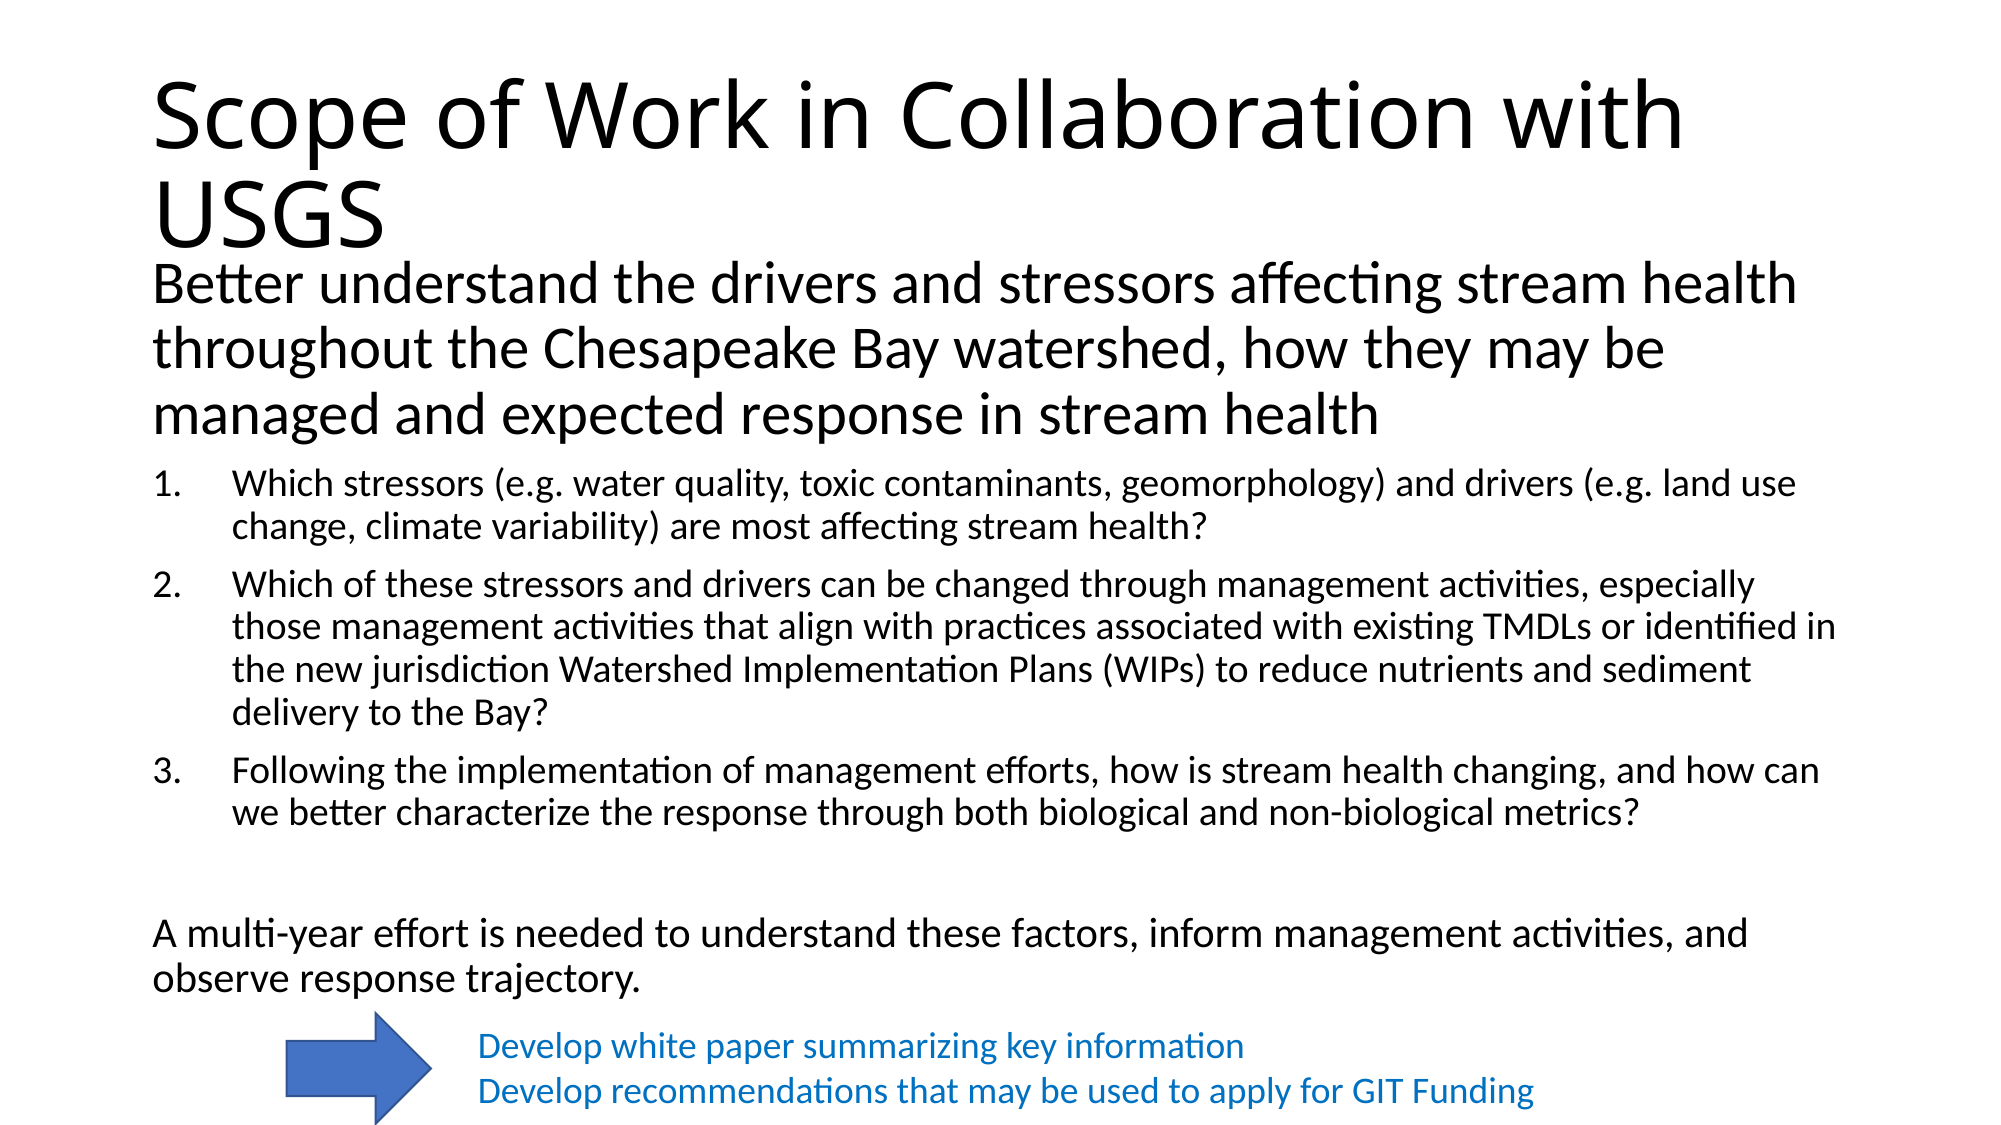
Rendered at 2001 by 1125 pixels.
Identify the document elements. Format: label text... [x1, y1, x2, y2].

list Better understand the drivers and stressors affecting stream health throughout the Chesapeake Bay watershed, how they may be managed and expected response in stream health Which stressors (e.g. water quality, toxic contaminants, geomorphology) and drivers (e.g. land use change, climate variability) are most affecting stream health? Which of these stressors and drivers can be changed through management activities, especially those management activities that align with practices associated with existing TMDLs or identified in the new jurisdiction Watershed Implementation Plans (WIPs) to reduce nutrients and sediment delivery to the Bay? Following the implementation of management efforts, how is stream health changing, and how can we better characterize the response through both biological and non-biological metrics? A multi-year effort is needed to understand these factors, inform management activities, and observe response trajectory. [137, 243, 1863, 1014]
text_box Develop white paper summarizing key information Develop recommendations that may be used to apply for GIT Funding [388, 1013, 1551, 1125]
title Scope of Work in Collaboration with USGS [137, 59, 1863, 243]
text_box [285, 1010, 388, 1125]
